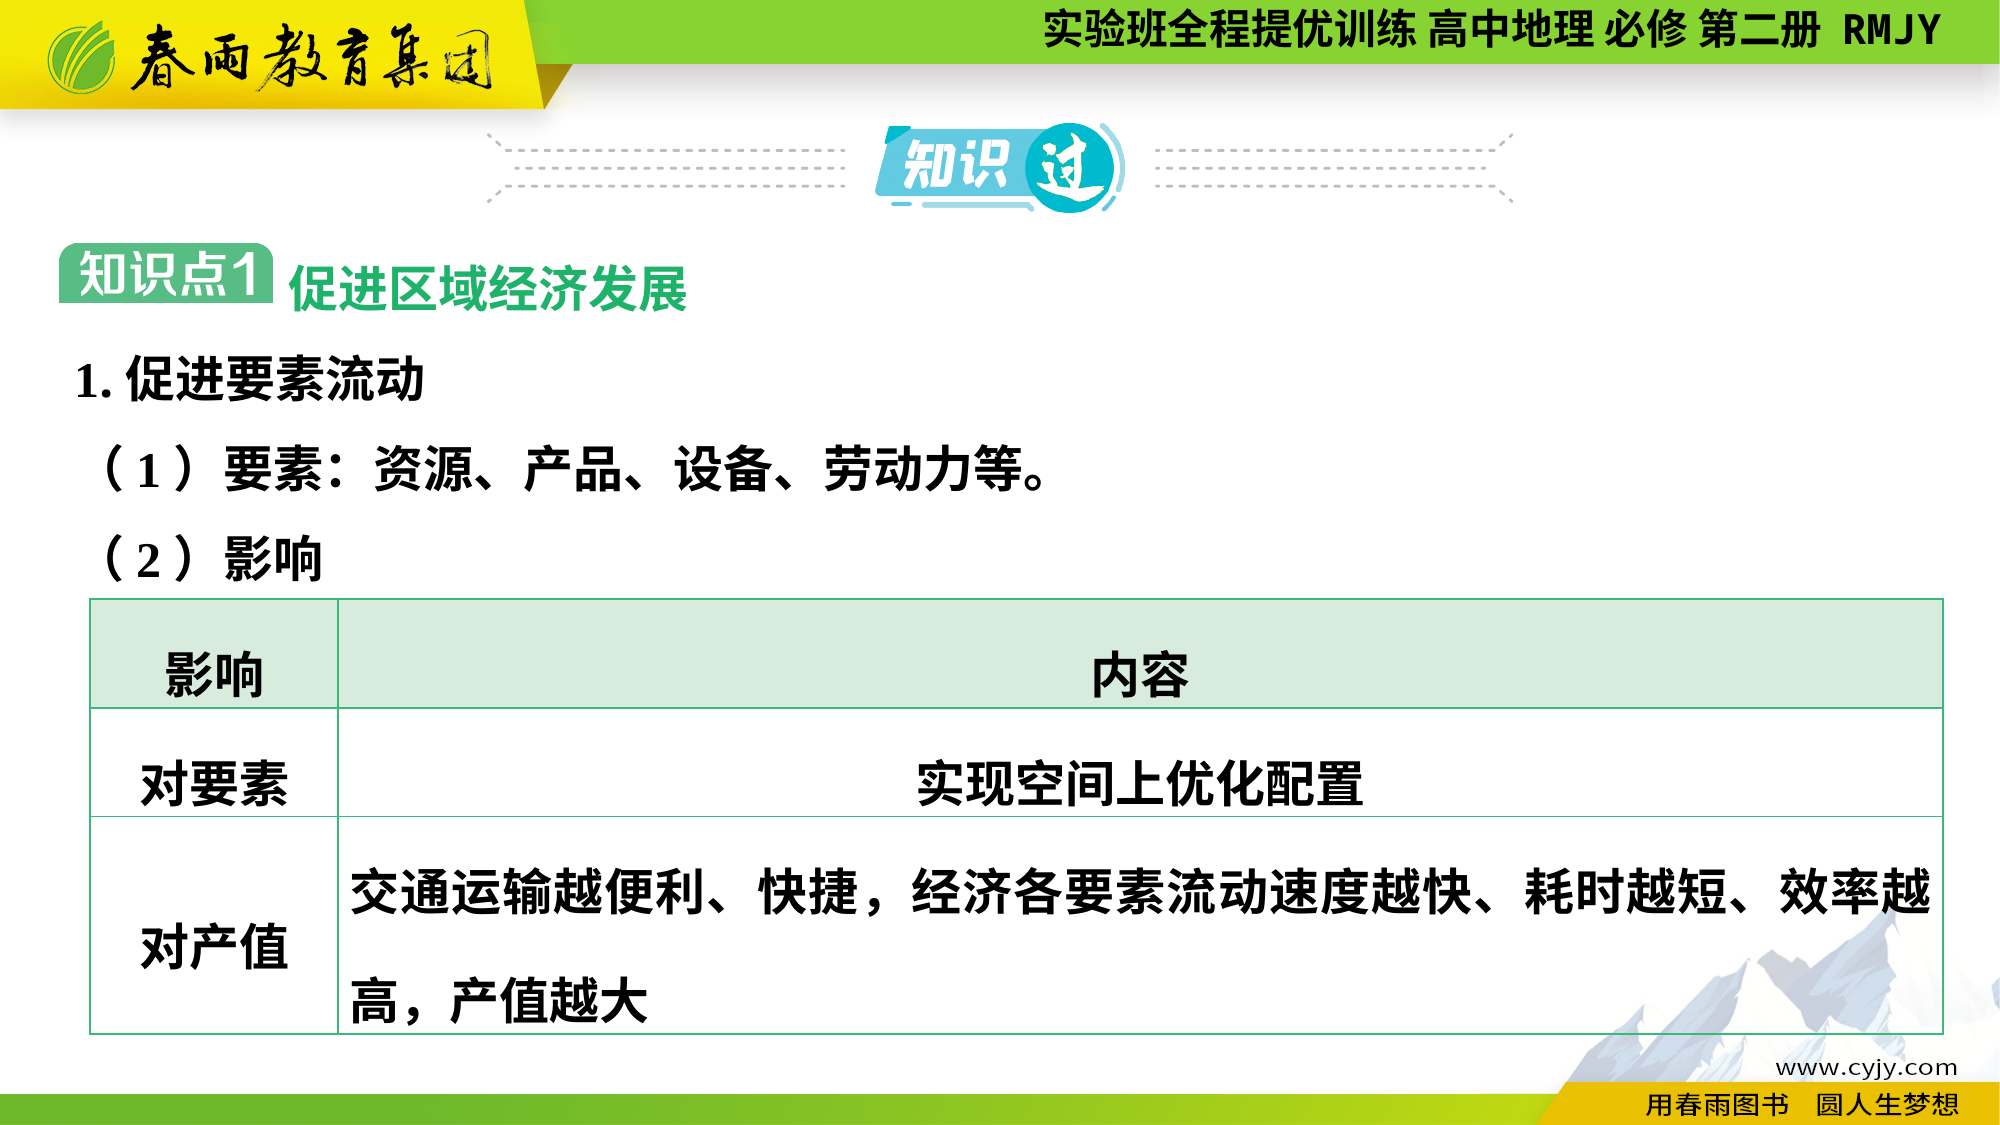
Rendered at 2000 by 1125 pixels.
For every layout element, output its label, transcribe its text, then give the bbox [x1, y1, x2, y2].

table_cell 对要素 [91, 709, 337, 816]
table_cell 实现空间上优化配置 [339, 709, 1942, 816]
table_header 内容 [339, 600, 1942, 707]
list 促进区域经济发展 1.促进要素流动 （1）要素：资源、产品、设备、劳动力等。 （2）影响 [59, 220, 1944, 599]
table_cell 对产值 [91, 817, 337, 1033]
table_cell 交通运输越便利、快捷，经济各要素流动速度越快、耗时越短、效率越高，产值越大 [339, 817, 1942, 1033]
table_header 影响 [91, 600, 337, 707]
picture [0, 0, 2000, 1125]
